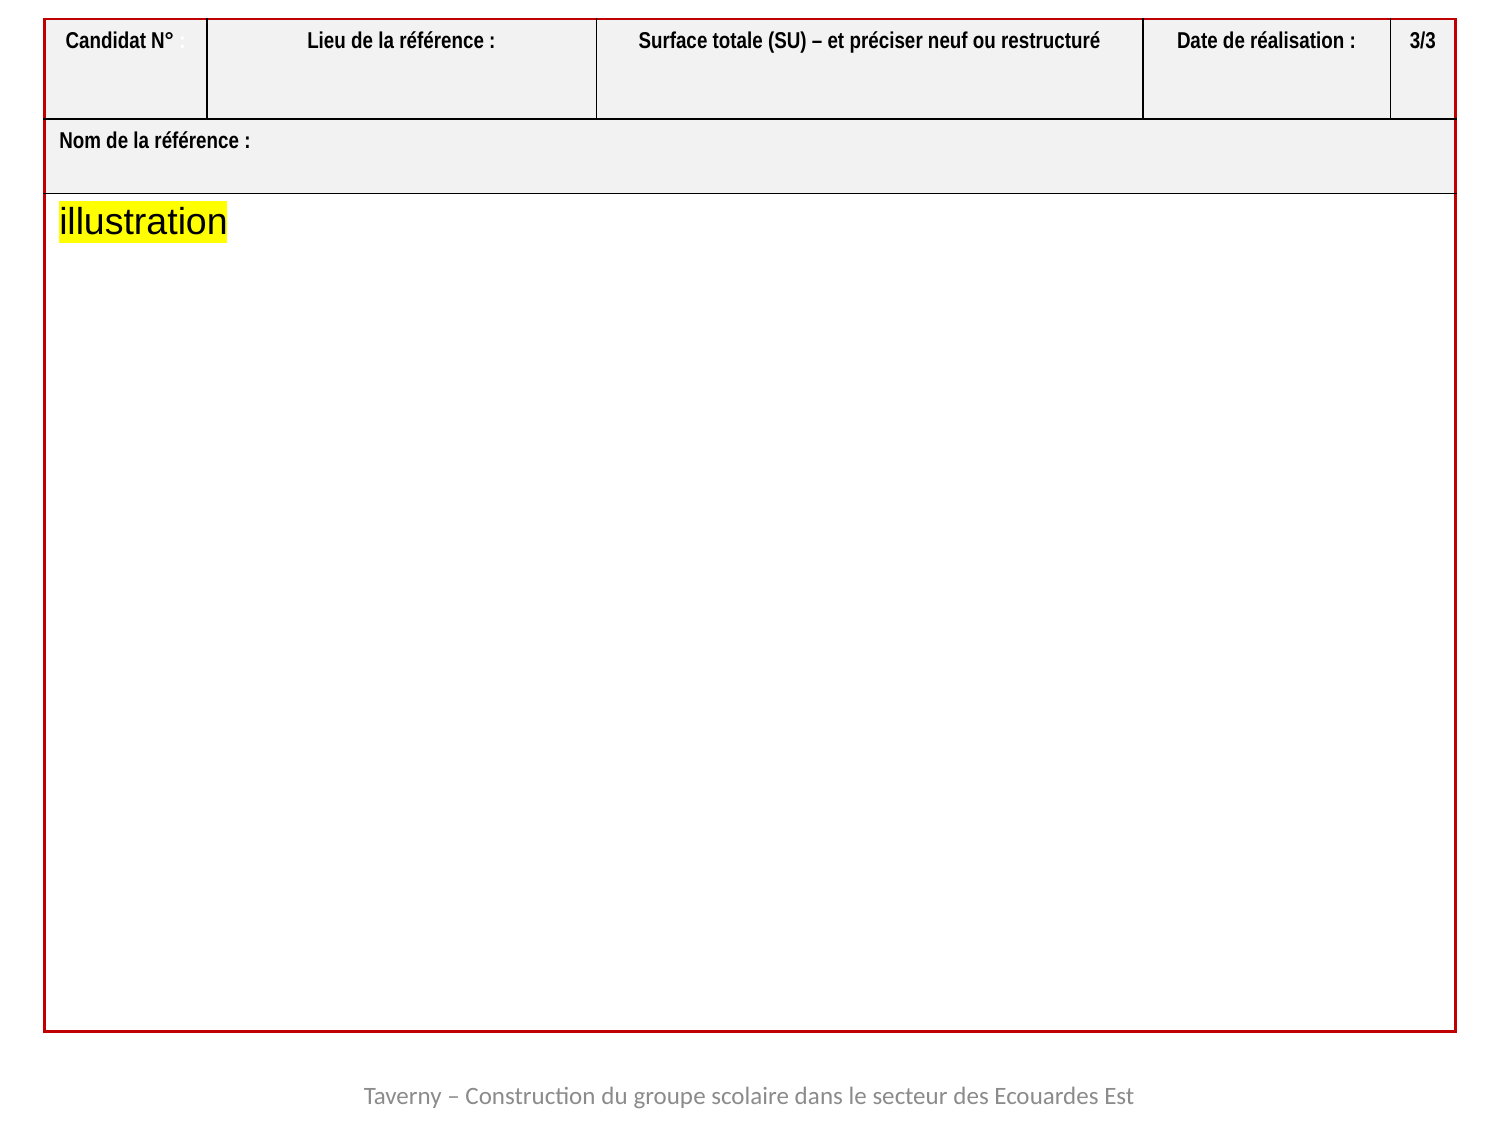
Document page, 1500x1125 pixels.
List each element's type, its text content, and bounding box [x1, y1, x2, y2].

table_header Surface totale (SU) – et préciser neuf ou restructuré [597, 20, 1142, 118]
table_cell illustration [46, 194, 1454, 1030]
text_box Taverny – Construction du groupe scolaire dans le secteur des Ecouardes Est [147, 1065, 1353, 1125]
table_header 3/3 [1391, 20, 1454, 118]
table_header Date de réalisation : [1144, 20, 1390, 118]
table_header Candidat N° : [46, 20, 206, 118]
table_header Lieu de la référence : [208, 20, 596, 118]
table_cell Nom de la référence : [46, 120, 1454, 193]
